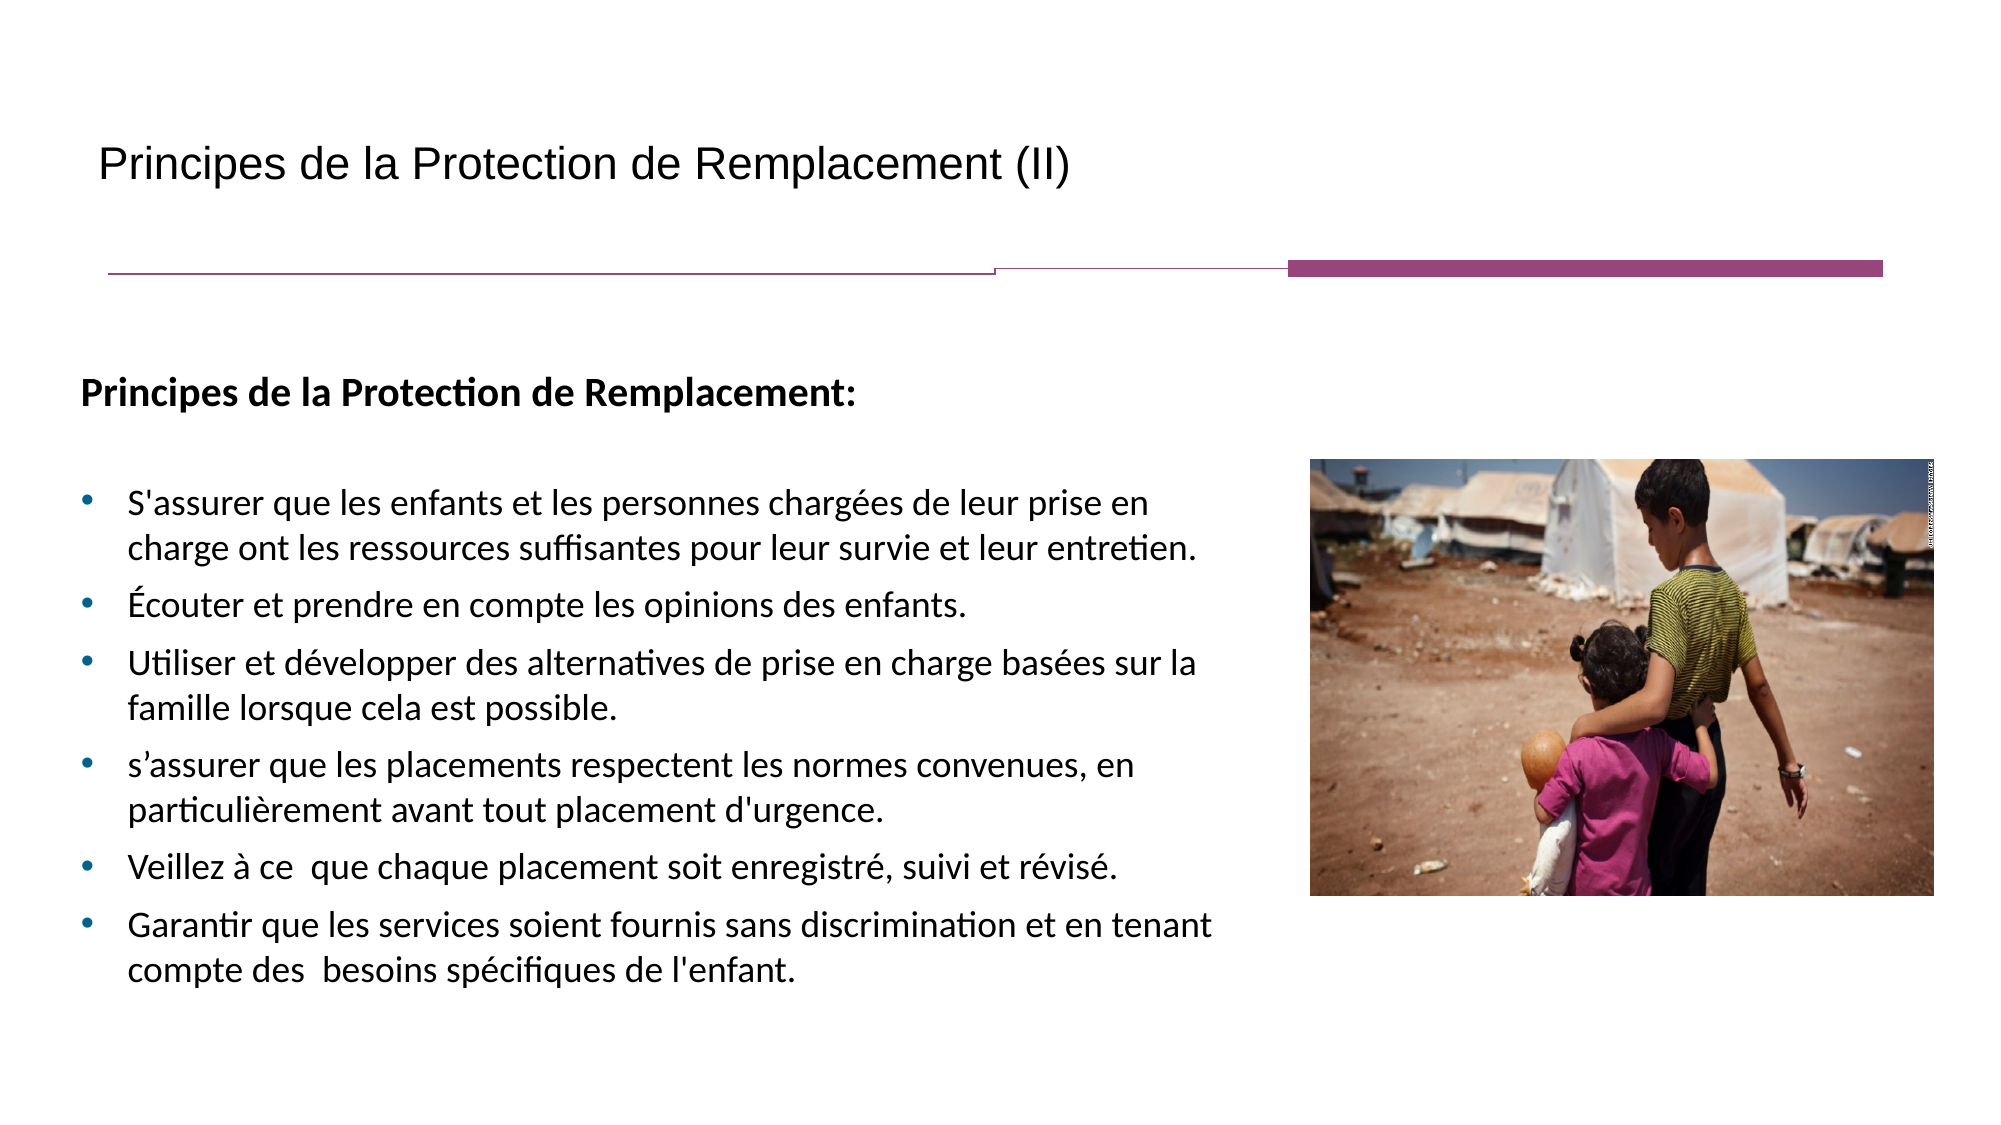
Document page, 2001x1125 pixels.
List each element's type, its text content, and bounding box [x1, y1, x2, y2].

title Principes de la Protection de Remplacement (II) [83, 55, 1809, 274]
picture [1309, 459, 1935, 896]
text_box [65, 307, 1264, 1056]
